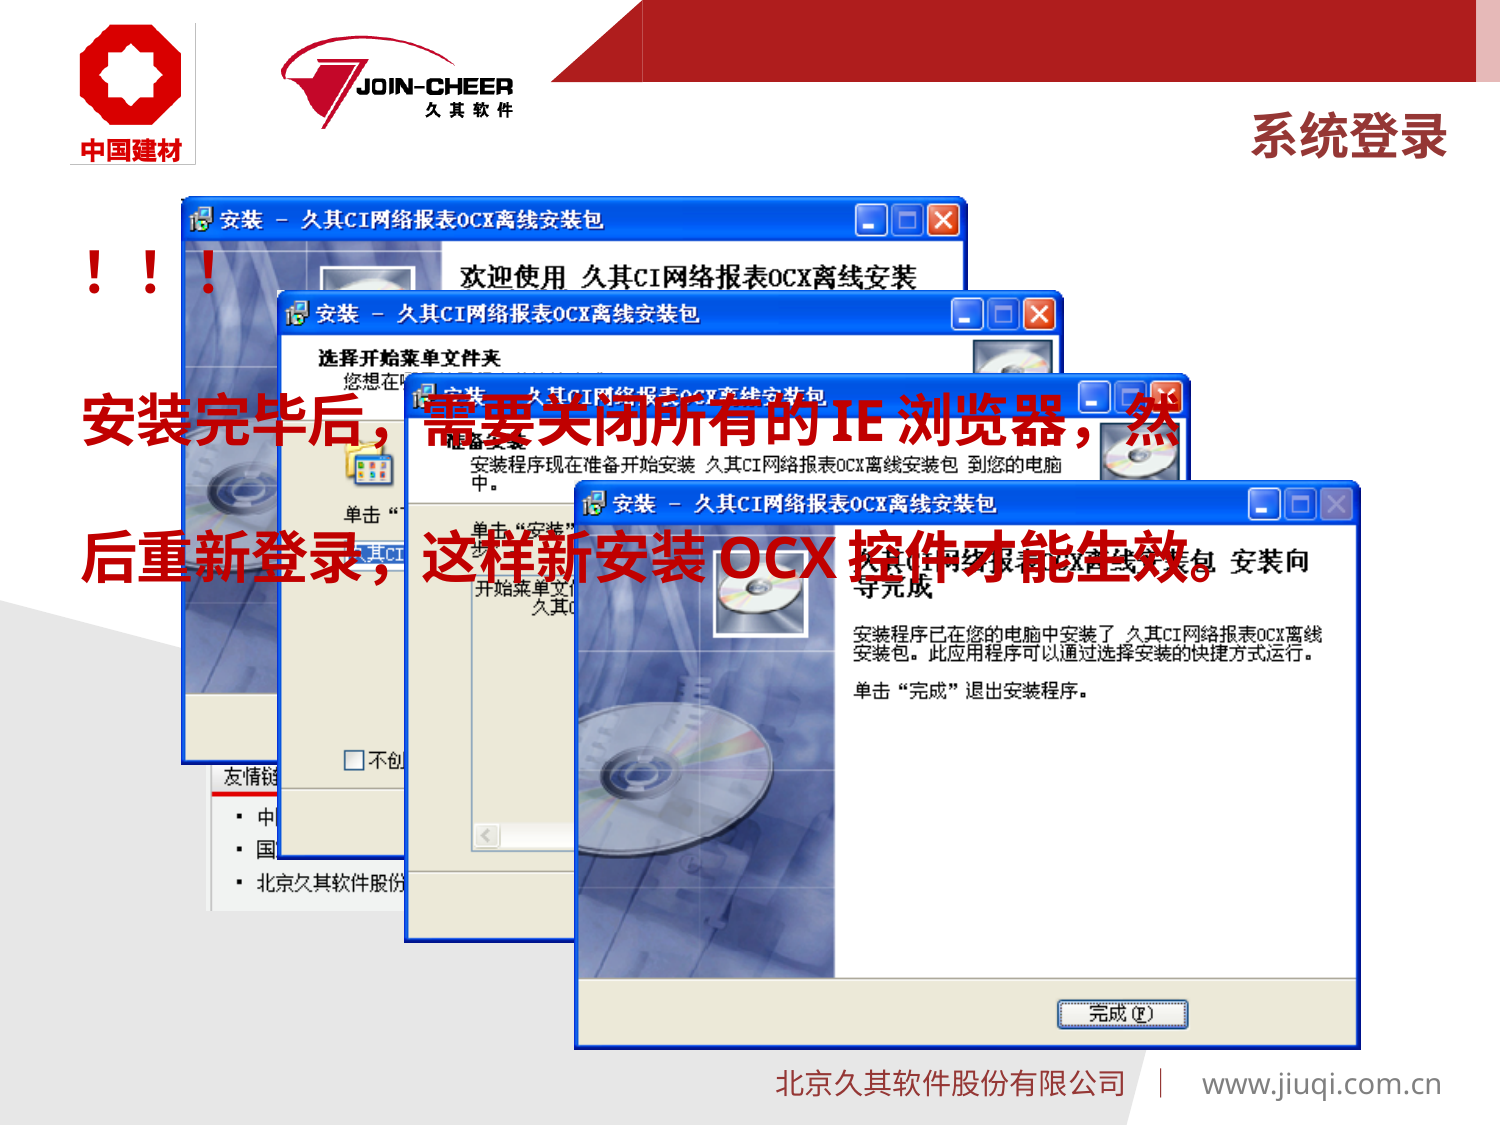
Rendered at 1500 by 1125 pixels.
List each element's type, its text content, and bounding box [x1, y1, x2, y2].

title 系统登录 [114, 82, 1465, 188]
picture [281, 35, 513, 82]
text_box ！！！ 安装完毕后，需要关闭所有的IE浏览器，然后重新登录，这样新安装OCX控件才能生效。 [0, 160, 1205, 613]
picture [70, 23, 196, 160]
picture [181, 196, 1361, 1050]
